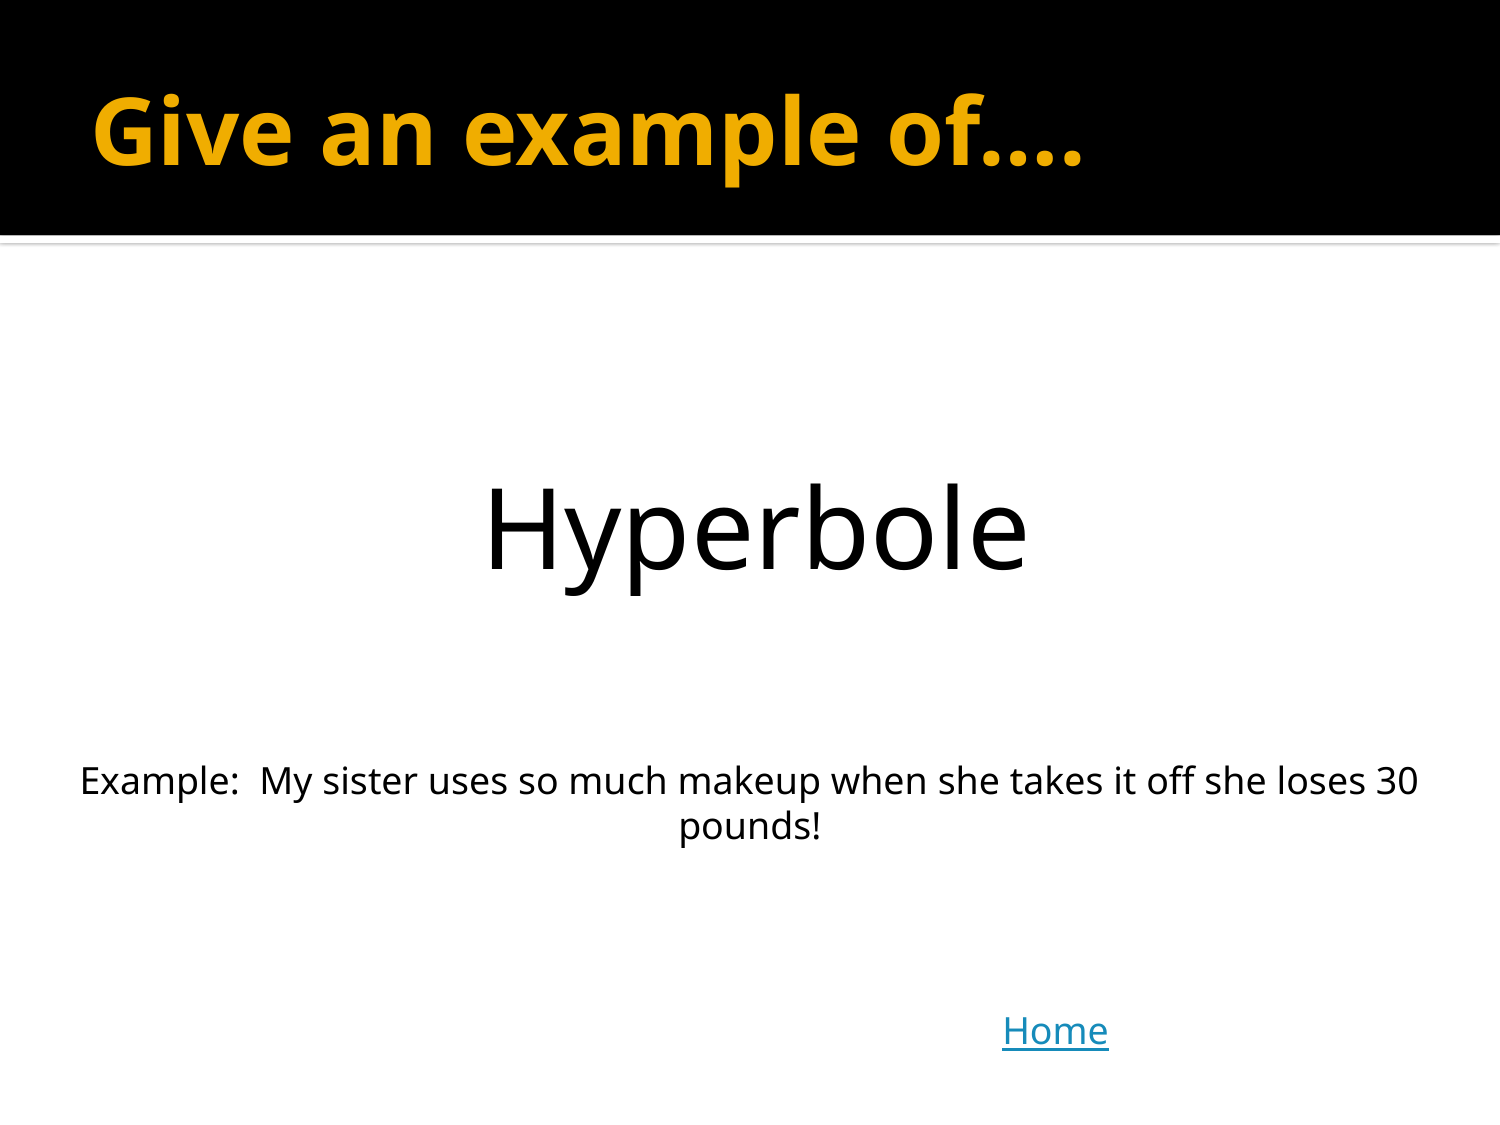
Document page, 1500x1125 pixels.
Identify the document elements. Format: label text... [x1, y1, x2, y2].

title Give an example of…. [75, 25, 1425, 231]
text_box Home [987, 999, 1300, 1066]
text_box Hyperbole [212, 449, 1300, 600]
text_box Example: My sister uses so much makeup when she takes it off she loses 30 pounds! [50, 749, 1450, 855]
